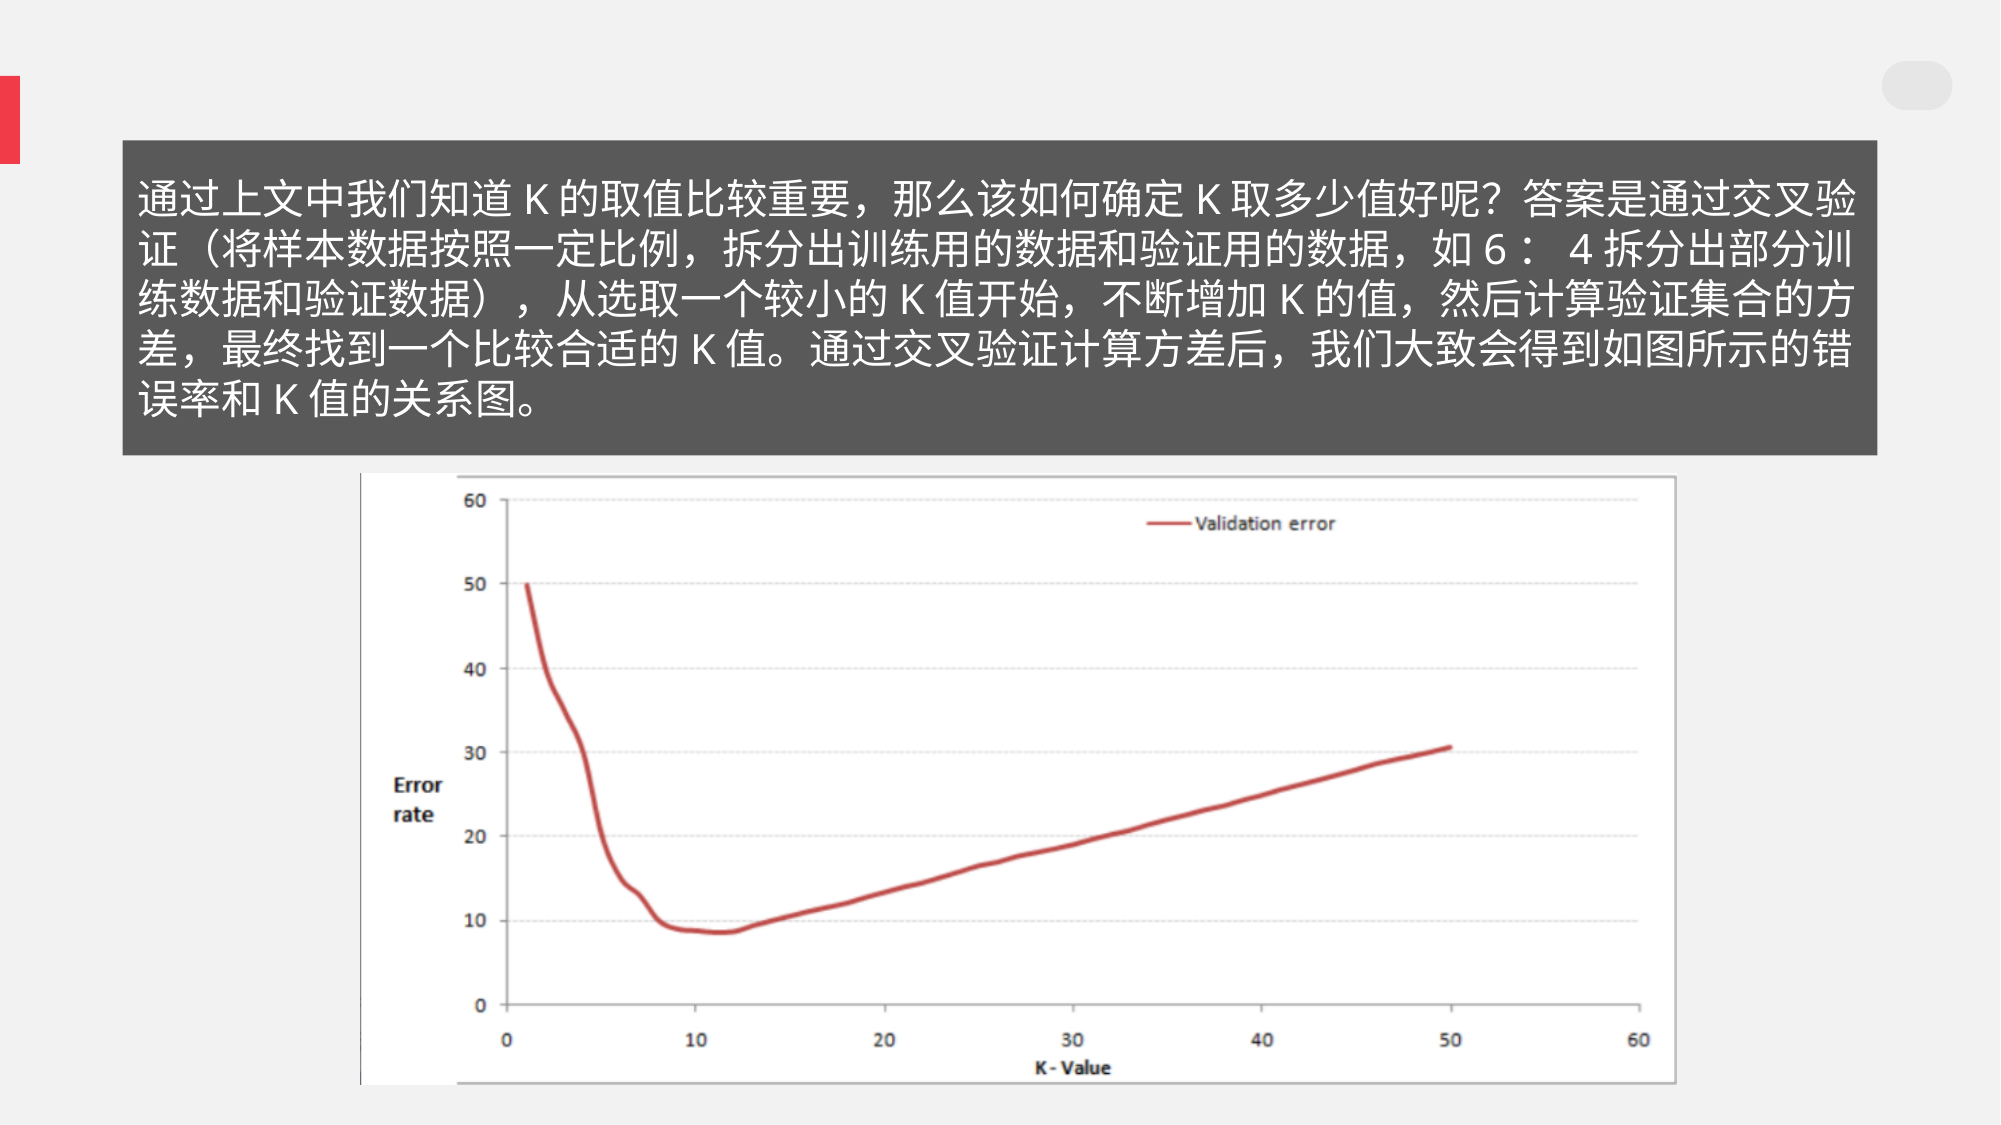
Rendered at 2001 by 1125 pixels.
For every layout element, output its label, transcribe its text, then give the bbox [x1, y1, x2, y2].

text_box 通过上文中我们知道K的取值比较重要，那么该如何确定K取多少值好呢？答案是通过交叉验证（将样本数据按照一定比例，拆分出训练用的数据和验证用的数据，如6：4拆分出部分训练数据和验证数据），从选取一个较小的K值开始，不断增加K的值，然后计算验证集合的方差，最终找到一个比较合适的K值。通过交叉验证计算方差后，我们大致会得到如图所示的错误率和K值的关系图。 [122, 139, 1878, 456]
picture [360, 473, 1677, 1085]
